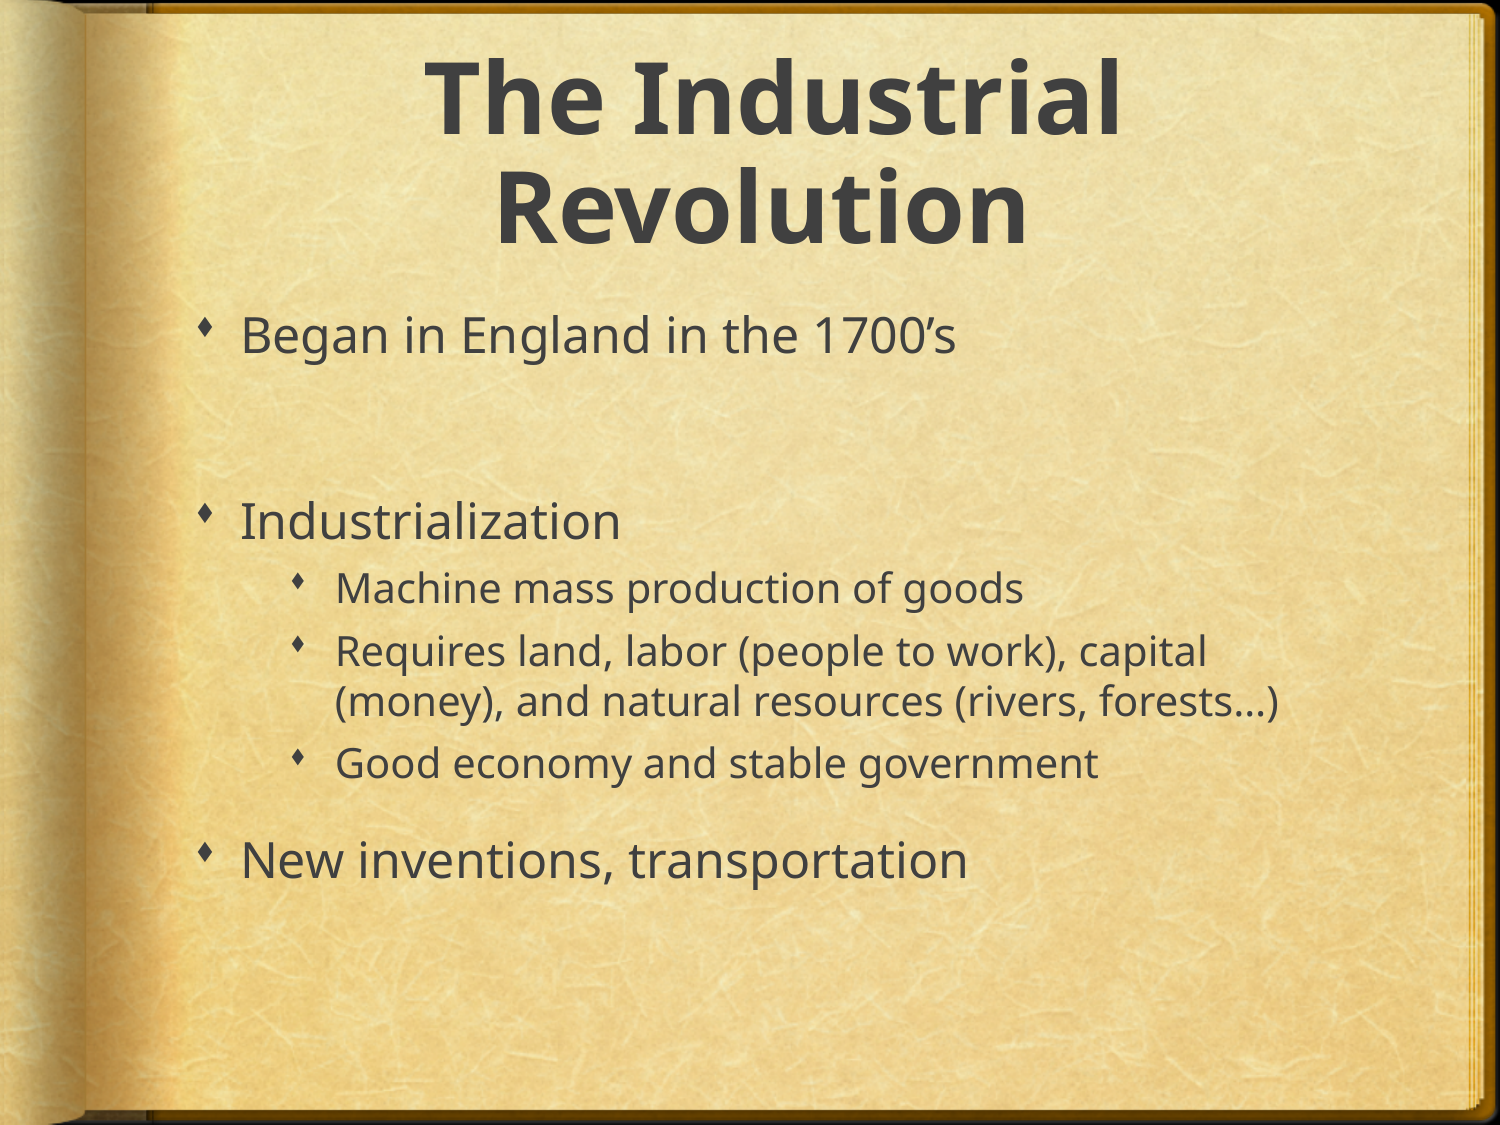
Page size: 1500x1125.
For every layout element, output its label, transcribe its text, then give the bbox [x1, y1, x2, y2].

picture [0, 0, 1500, 1125]
title The Industrial Revolution [178, 45, 1372, 265]
list Began in England in the 1700’s Industrialization Machine mass production of goods Requires land, labor (people to work), capital (money), and natural resources (rivers, forests…) Good economy and stable government New inventions, transportation [178, 295, 1372, 1005]
